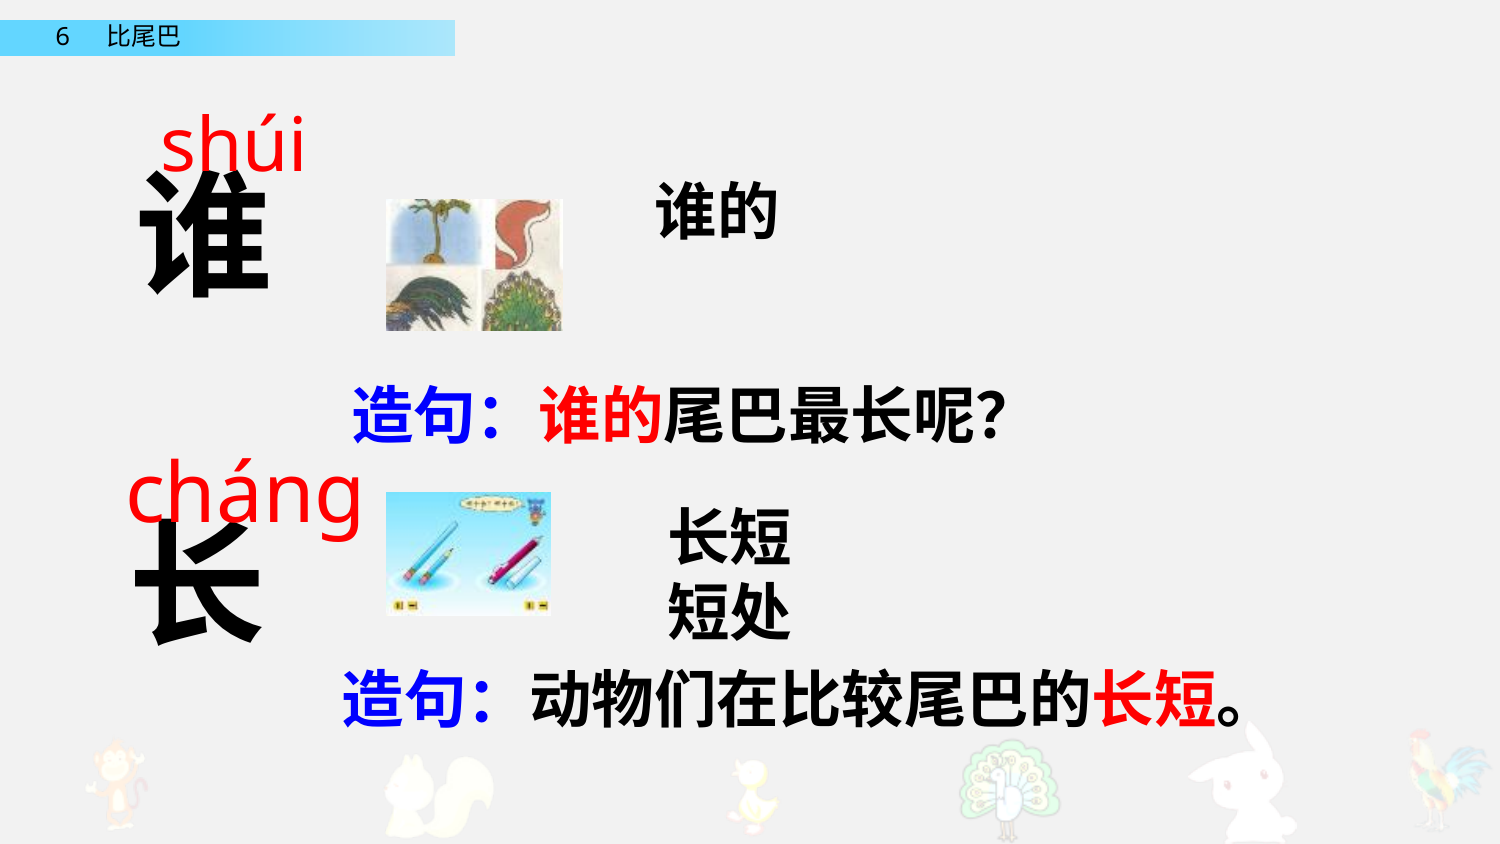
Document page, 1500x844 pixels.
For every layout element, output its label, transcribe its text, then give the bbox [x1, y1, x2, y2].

text_box 谁 [123, 142, 338, 319]
text_box chánɡ [113, 433, 378, 545]
text_box 长短 短处 [656, 492, 905, 654]
text_box 谁的 [643, 166, 822, 253]
text_box 造句：动物们在比较尾巴的长短。 [330, 654, 1403, 742]
picture [386, 492, 551, 616]
text_box 造句：谁的尾巴最长呢？ [339, 370, 1459, 457]
picture [386, 199, 563, 331]
text_box shúi [148, 91, 320, 193]
text_box 长 [117, 545, 331, 669]
